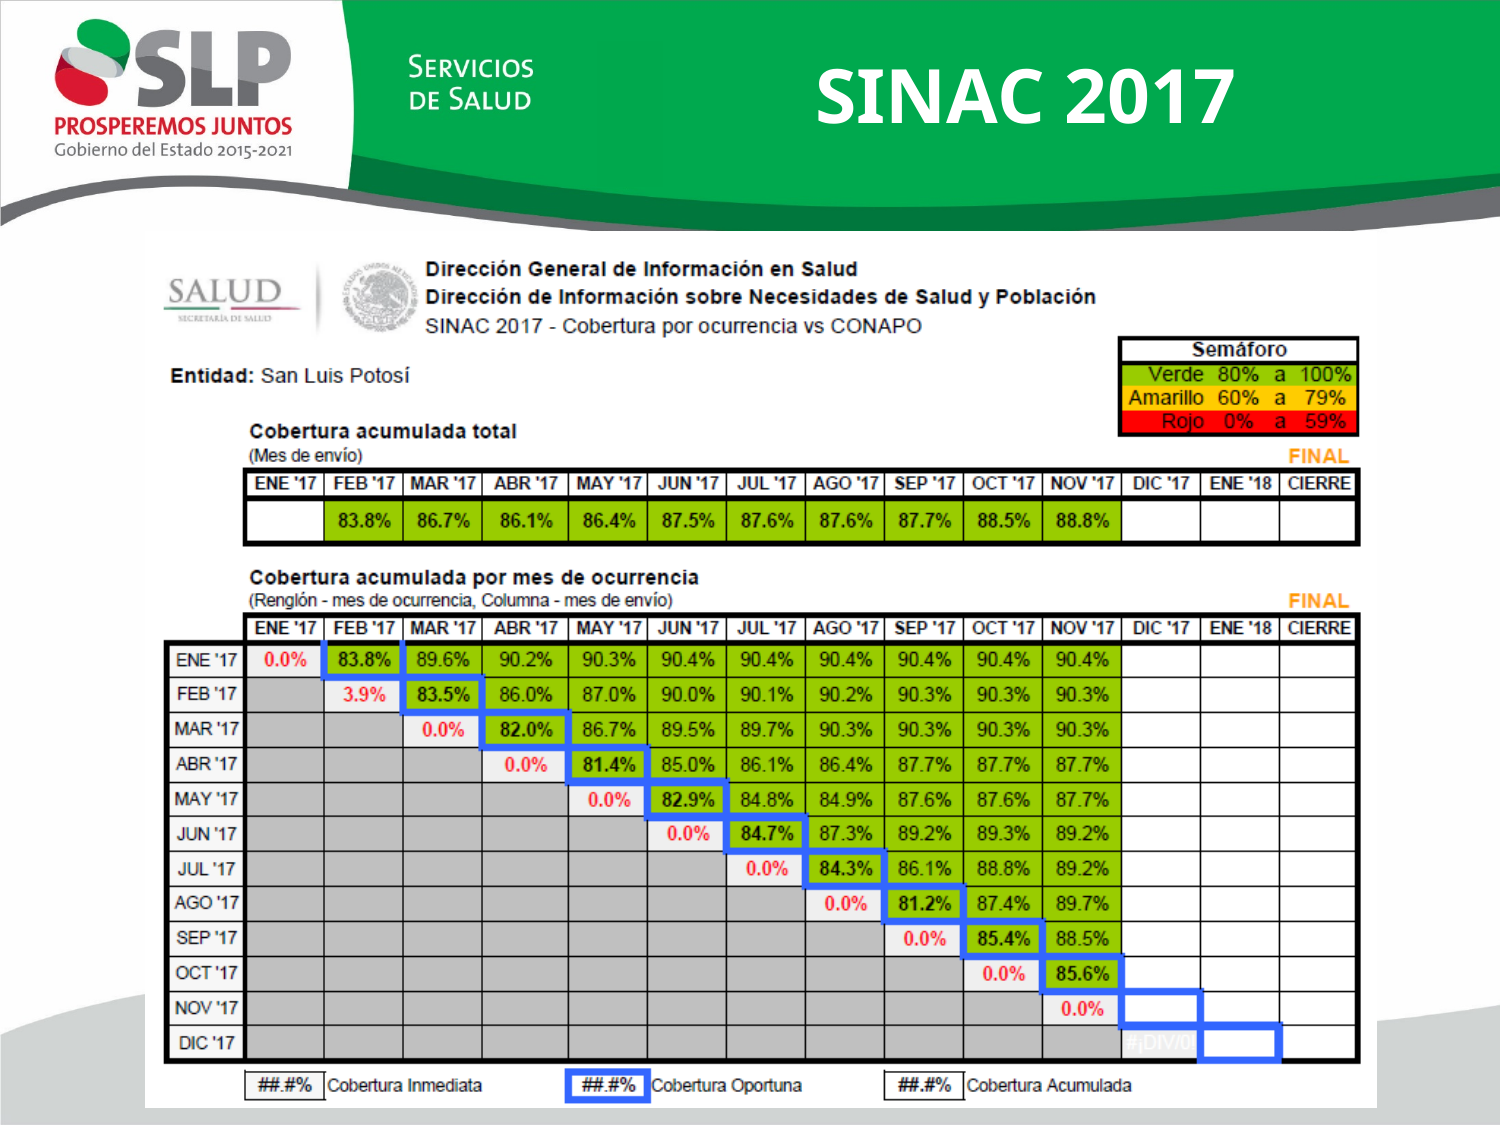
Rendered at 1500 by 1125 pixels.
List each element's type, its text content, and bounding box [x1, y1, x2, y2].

picture [0, 0, 1500, 1125]
title SINAC 2017 [645, 32, 1407, 167]
